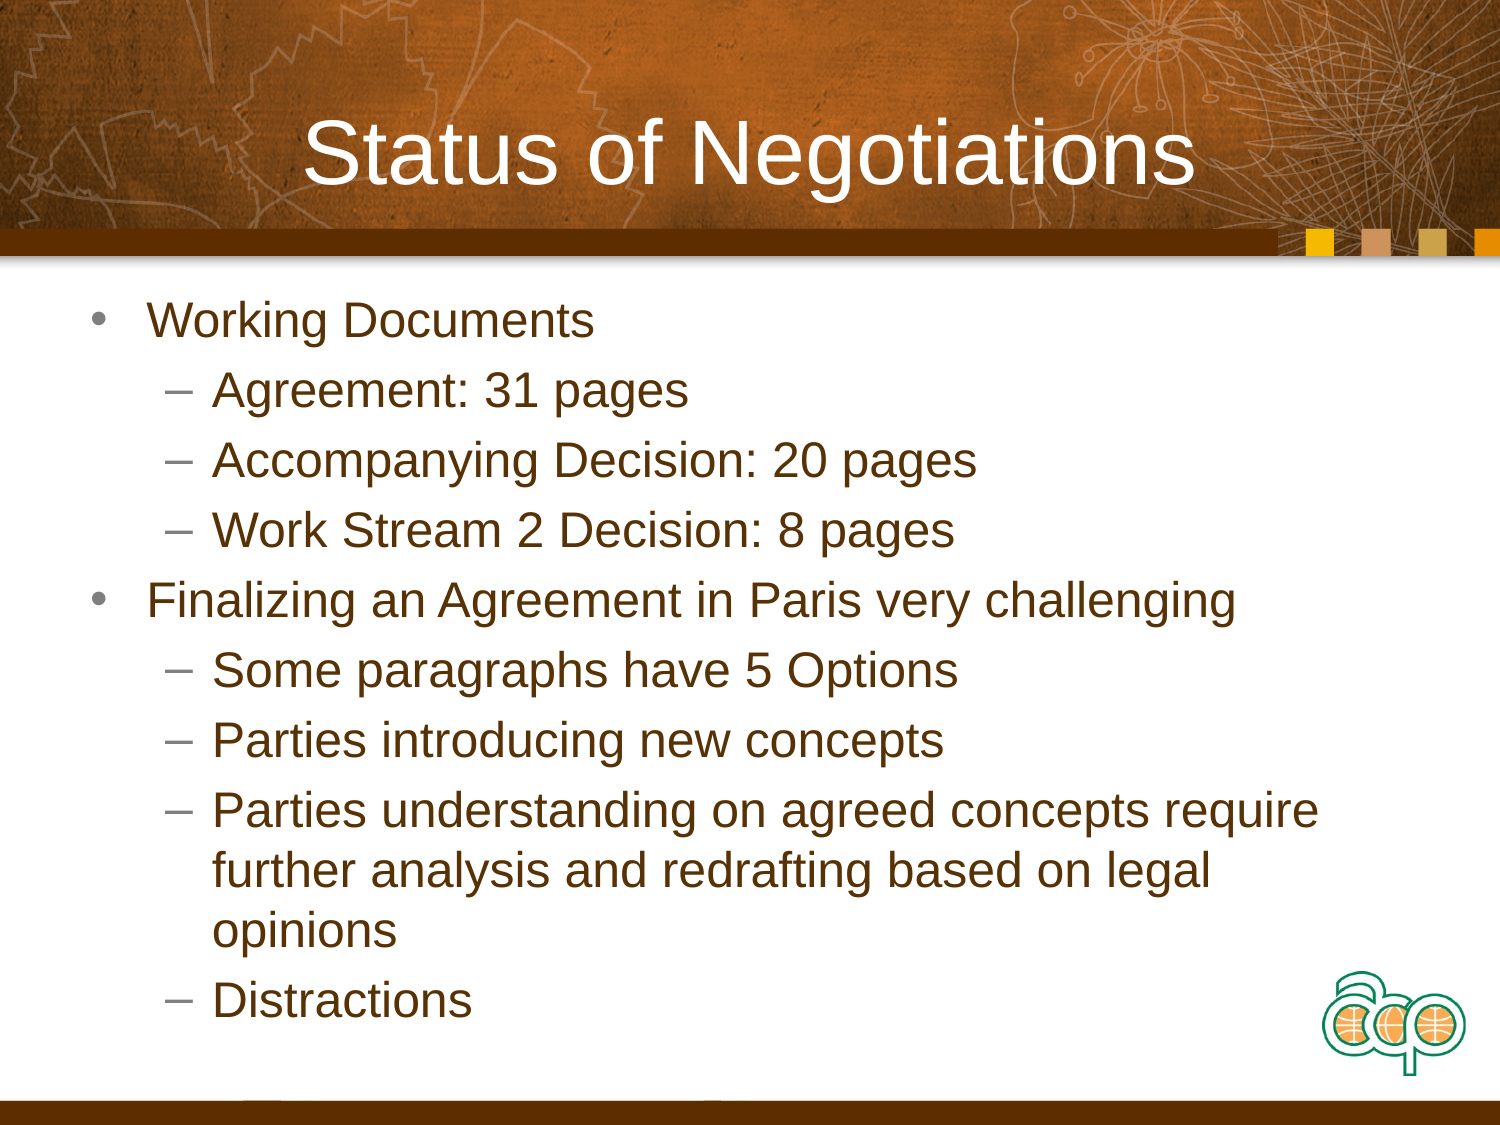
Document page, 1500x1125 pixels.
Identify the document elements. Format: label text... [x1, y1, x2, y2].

picture [0, 0, 1500, 1125]
title Status of Negotiations [74, 62, 1426, 234]
list Working Documents Agreement: 31 pages Accompanying Decision: 20 pages Work Stream 2 Decision: 8 pages Finalizing an Agreement in Paris very challenging Some paragraphs have 5 Options Parties introducing new concepts Parties understanding on agreed concepts require further analysis and redrafting based on legal opinions Distractions [74, 280, 1426, 1048]
